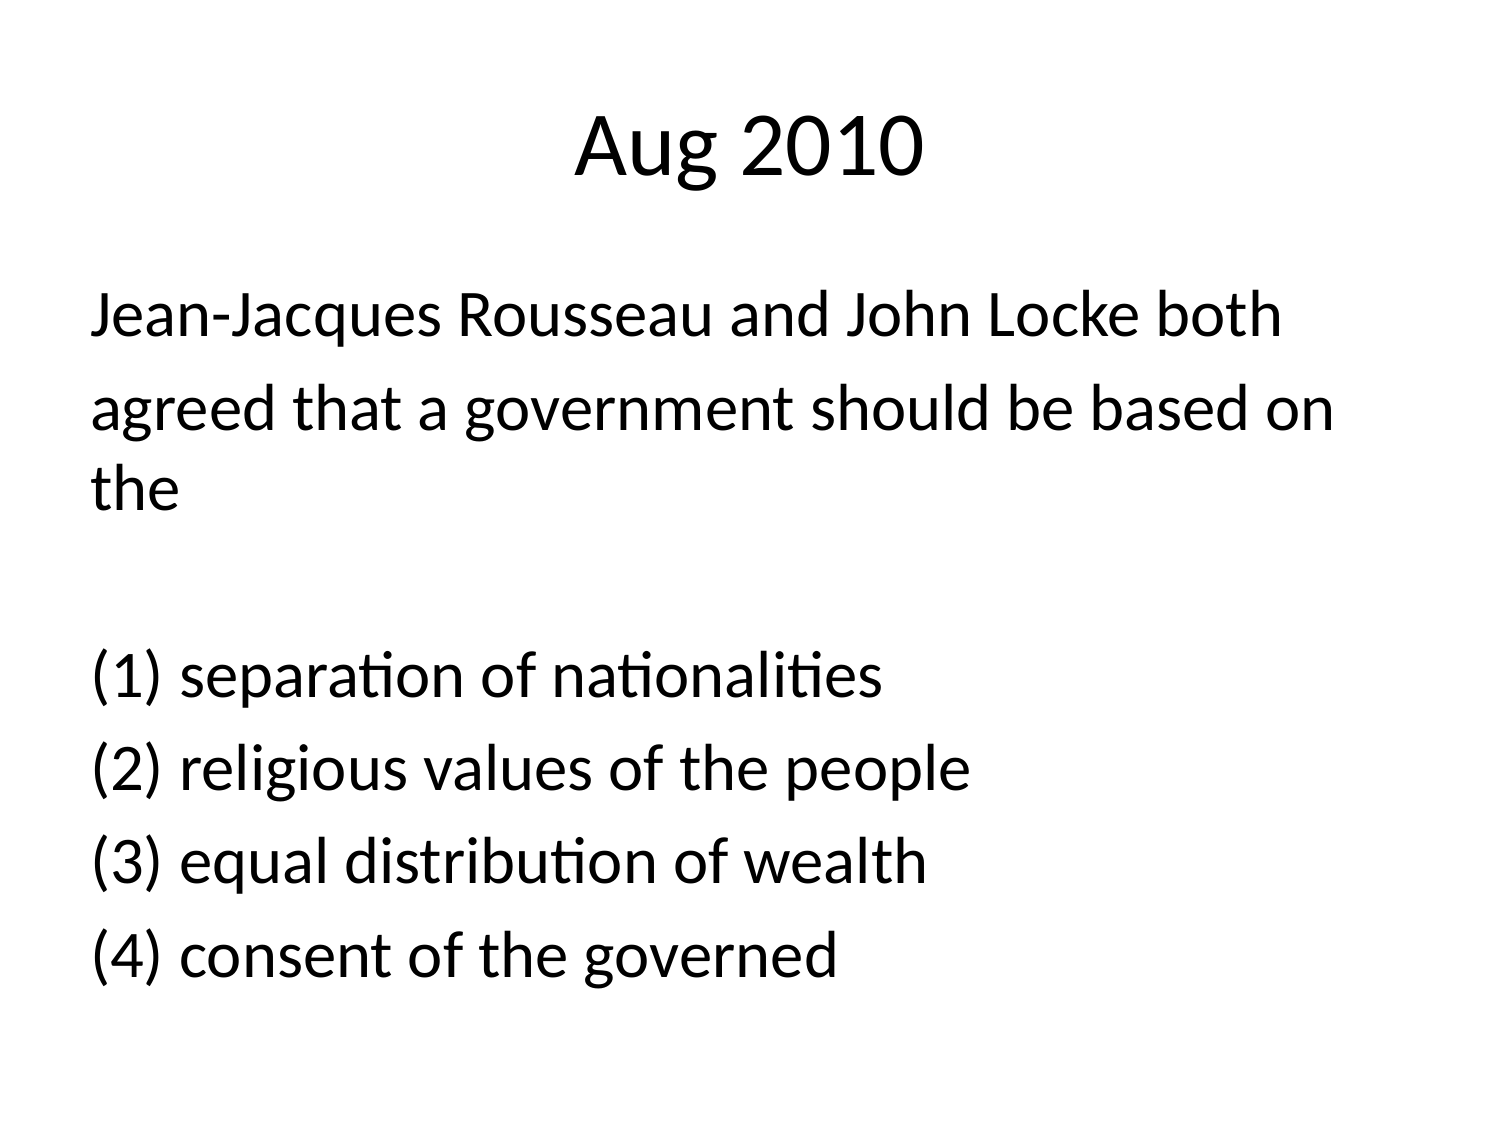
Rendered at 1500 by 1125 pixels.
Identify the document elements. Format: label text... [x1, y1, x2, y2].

title Aug 2010 [75, 45, 1425, 233]
list Jean-Jacques Rousseau and John Locke both agreed that a government should be based on the (1) separation of nationalities (2) religious values of the people (3) equal distribution of wealth (4) consent of the governed [75, 262, 1425, 1005]
